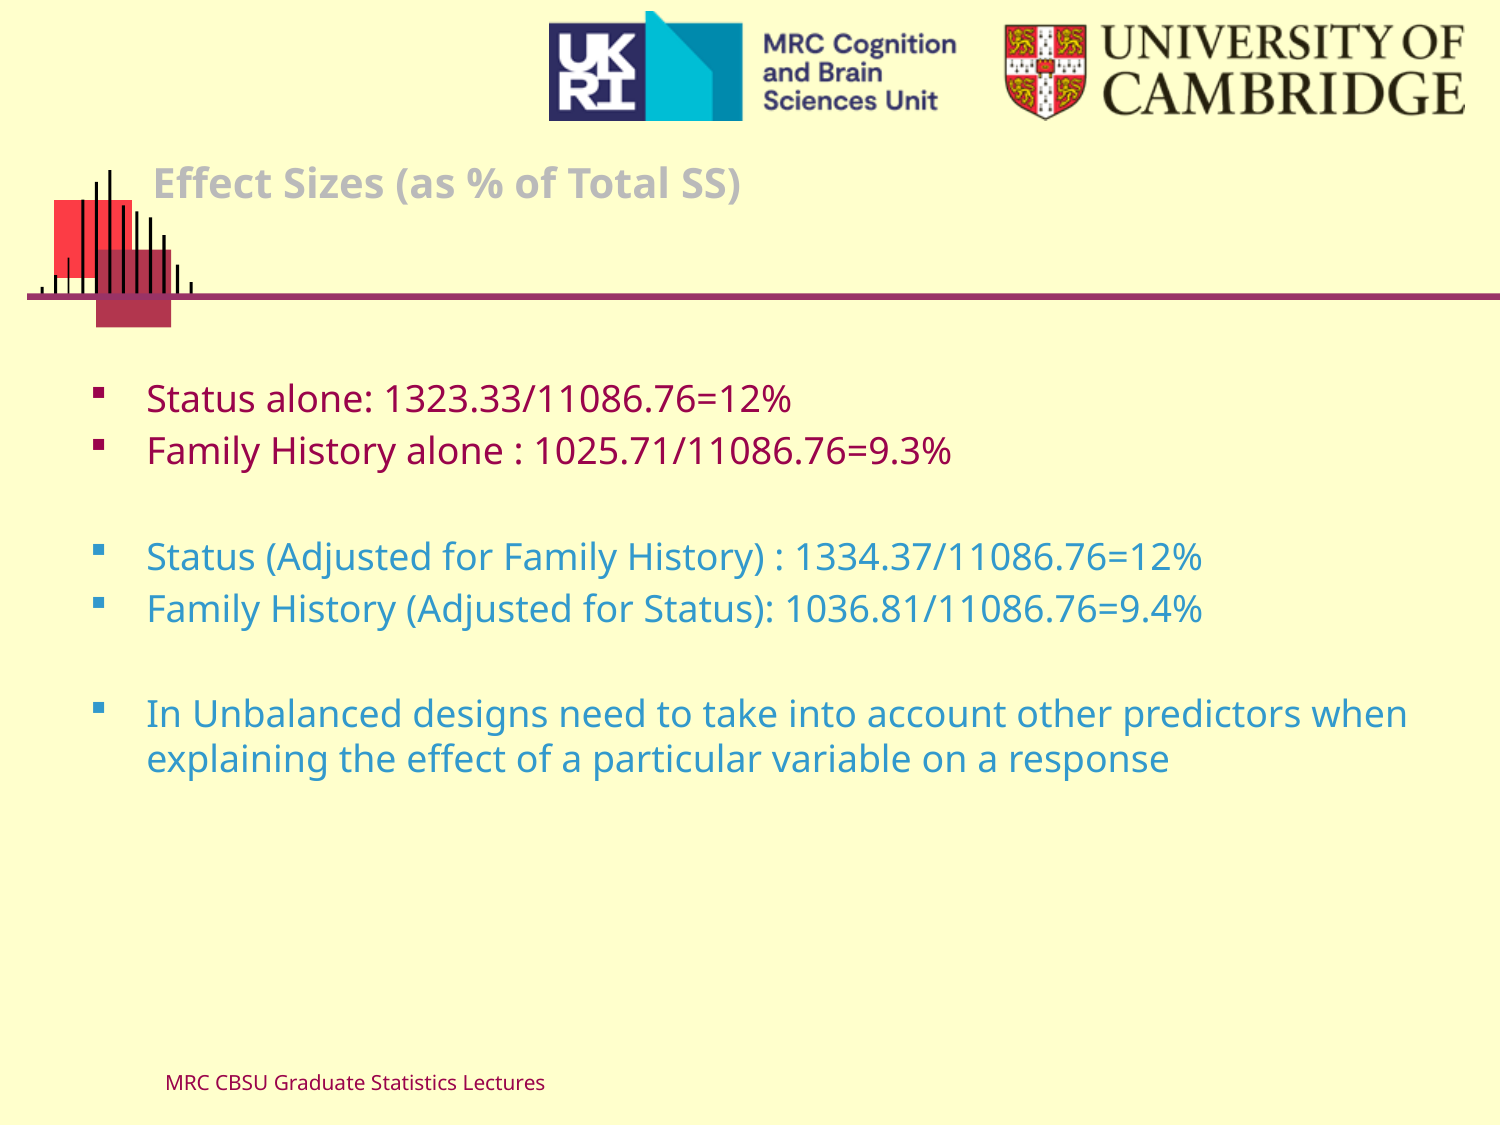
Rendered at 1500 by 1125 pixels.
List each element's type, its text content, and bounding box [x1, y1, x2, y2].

title Effect Sizes (as % of Total SS) [137, 137, 988, 233]
footer MRC CBSU Graduate Statistics Lectures [149, 1062, 988, 1101]
picture [549, 11, 1465, 121]
list Status alone: 1323.33/11086.76=12% Family History alone : 1025.71/11086.76=9.3% Status (Adjusted for Family History) : 1334.37/11086.76=12% Family History (Adjusted for Status): 1036.81/11086.76=9.4% In Unbalanced designs need to take into account other predictors when explaining the effect of a particular variable on a response [75, 262, 1425, 1038]
